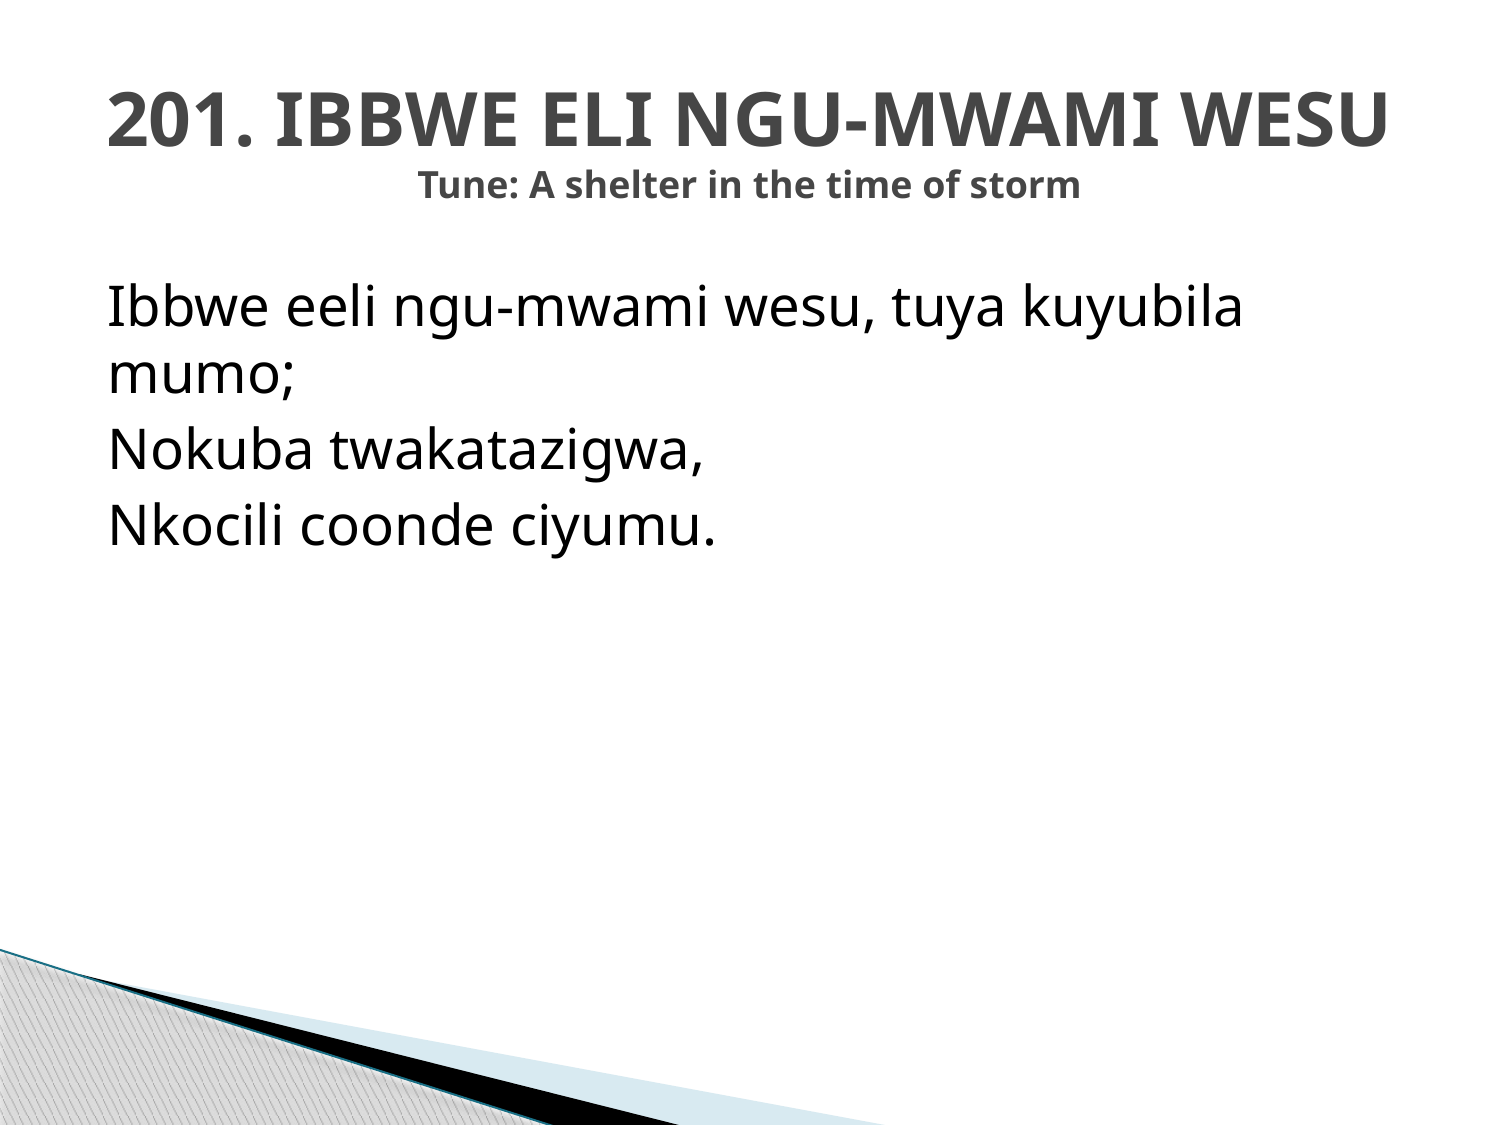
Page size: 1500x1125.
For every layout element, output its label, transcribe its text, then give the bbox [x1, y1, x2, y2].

title 201. IBBWE ELI NGU-MWAMI WESU Tune: A shelter in the time of storm [75, 45, 1425, 233]
list Ibbwe eeli ngu-mwami wesu, tuya kuyubila mumo; Nokuba twakatazigwa, Nkocili coonde ciyumu. [75, 262, 1425, 986]
